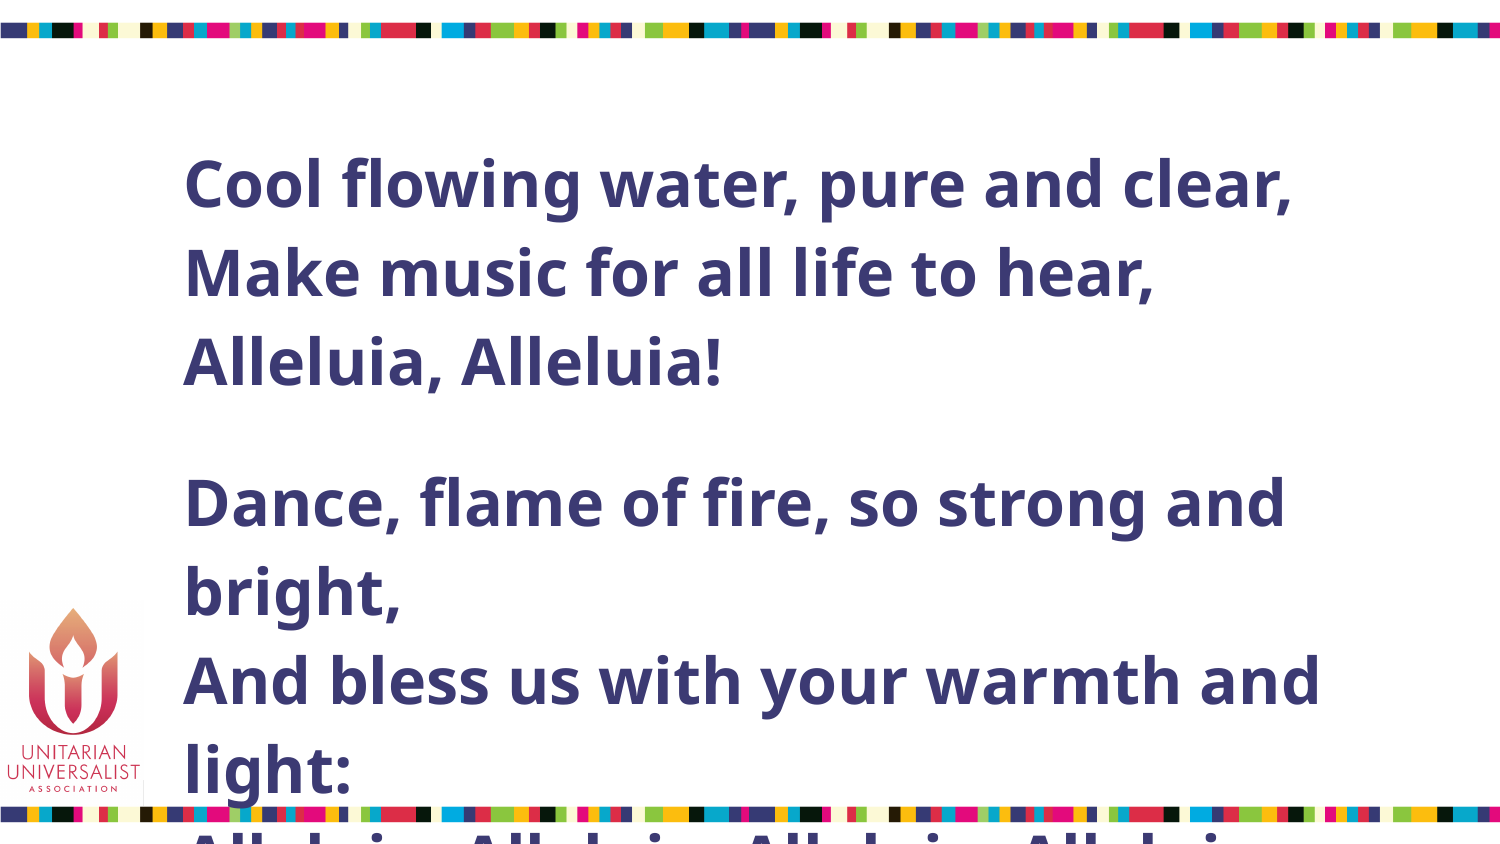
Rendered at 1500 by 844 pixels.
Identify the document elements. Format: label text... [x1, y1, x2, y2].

picture [0, 600, 1500, 824]
text_box Cool flowing water, pure and clear, Make music for all life to hear, Alleluia, Alleluia! Dance, flame of fire, so strong and bright, And bless us with your warmth and light: Alleluia, Alleluia, Alleluia, Alleluia, Alleluia! [168, 831, 1500, 844]
picture [0, 22, 1500, 40]
text_box Cool flowing water, pure and clear, Make music for all life to hear, Alleluia, Alleluia! Dance, flame of fire, so strong and bright, And bless us with your warmth and light: Alleluia, Alleluia, Alleluia, Alleluia, Alleluia! [168, 116, 1500, 806]
